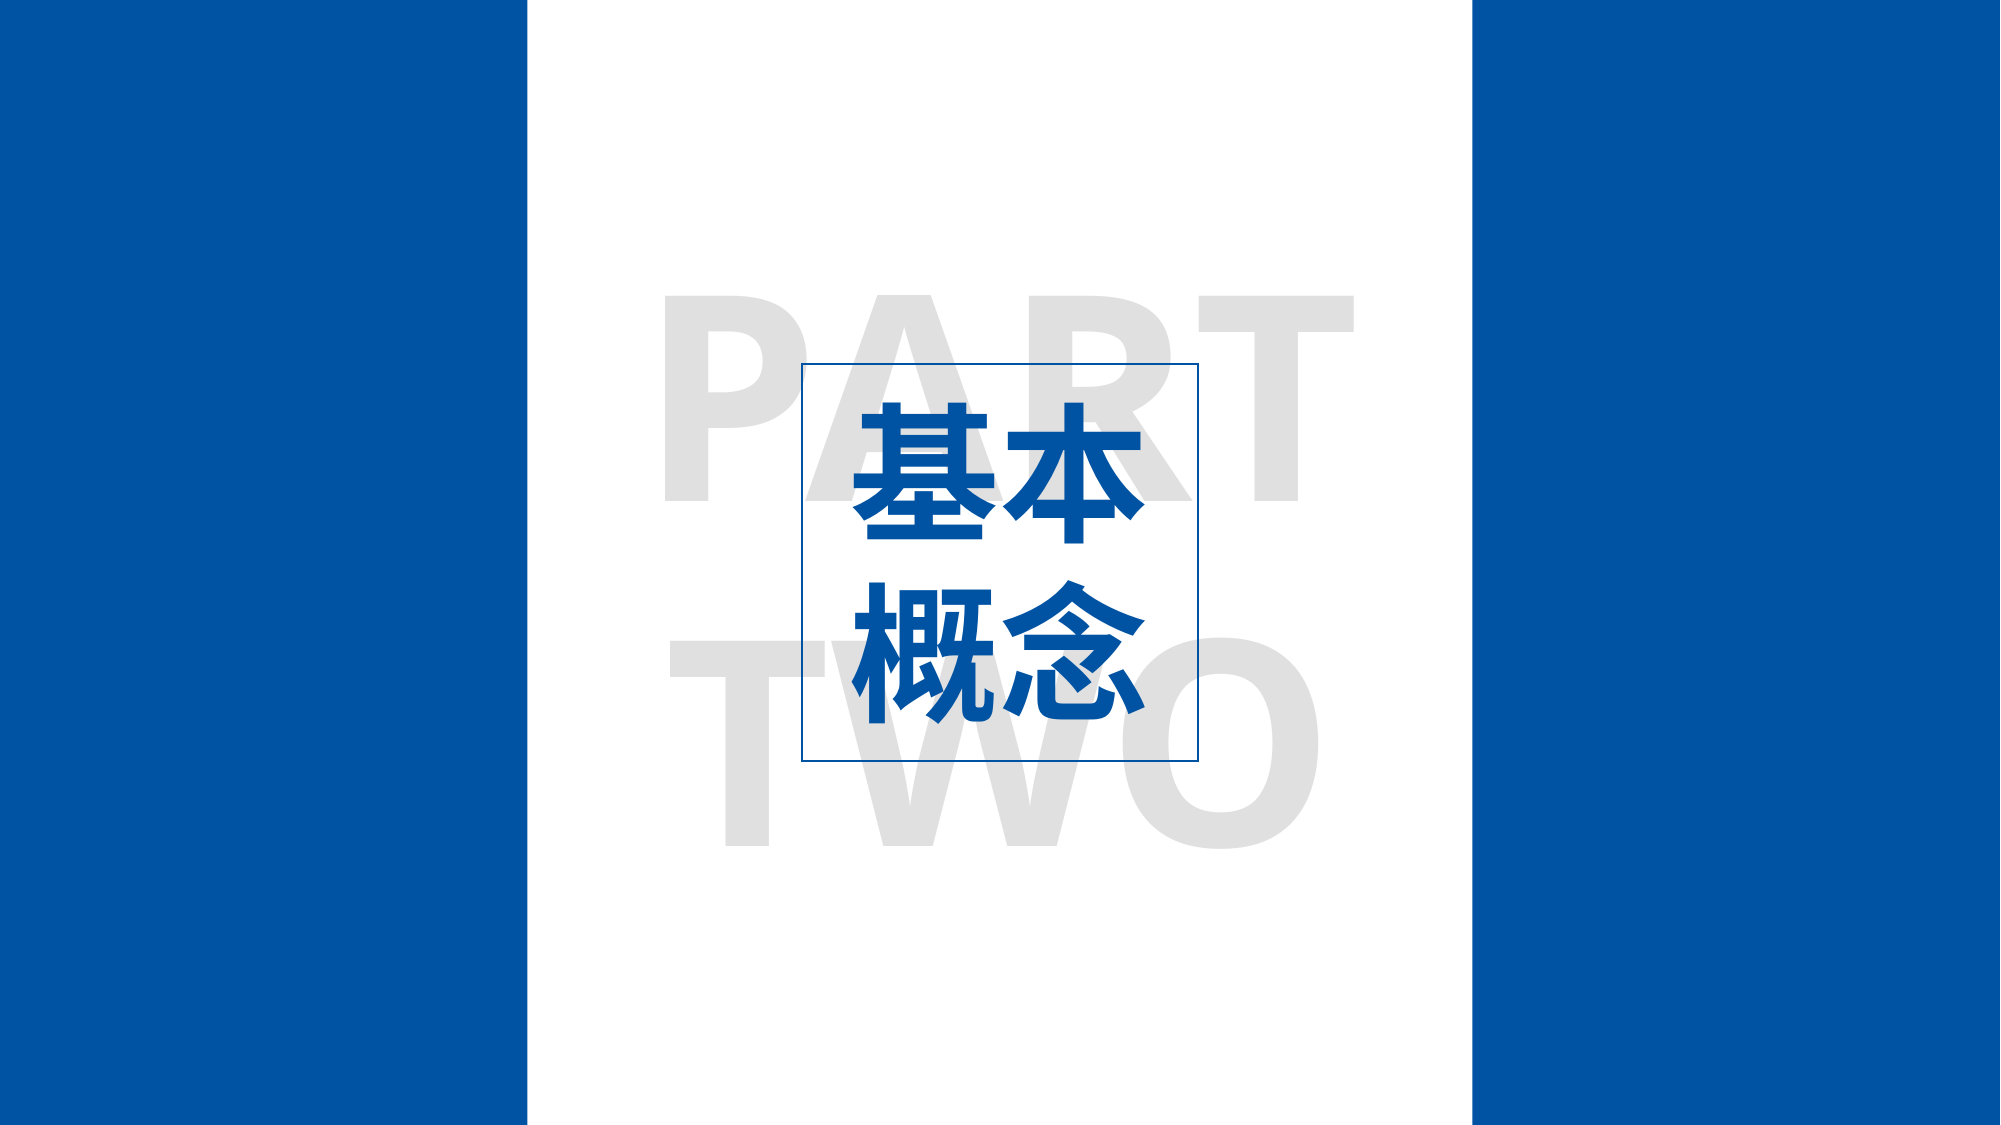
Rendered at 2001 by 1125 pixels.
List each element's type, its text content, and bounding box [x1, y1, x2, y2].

text_box PART TWO [529, 206, 1471, 912]
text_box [801, 364, 1199, 761]
text_box [1471, 0, 2000, 1125]
text_box [0, 0, 529, 1125]
